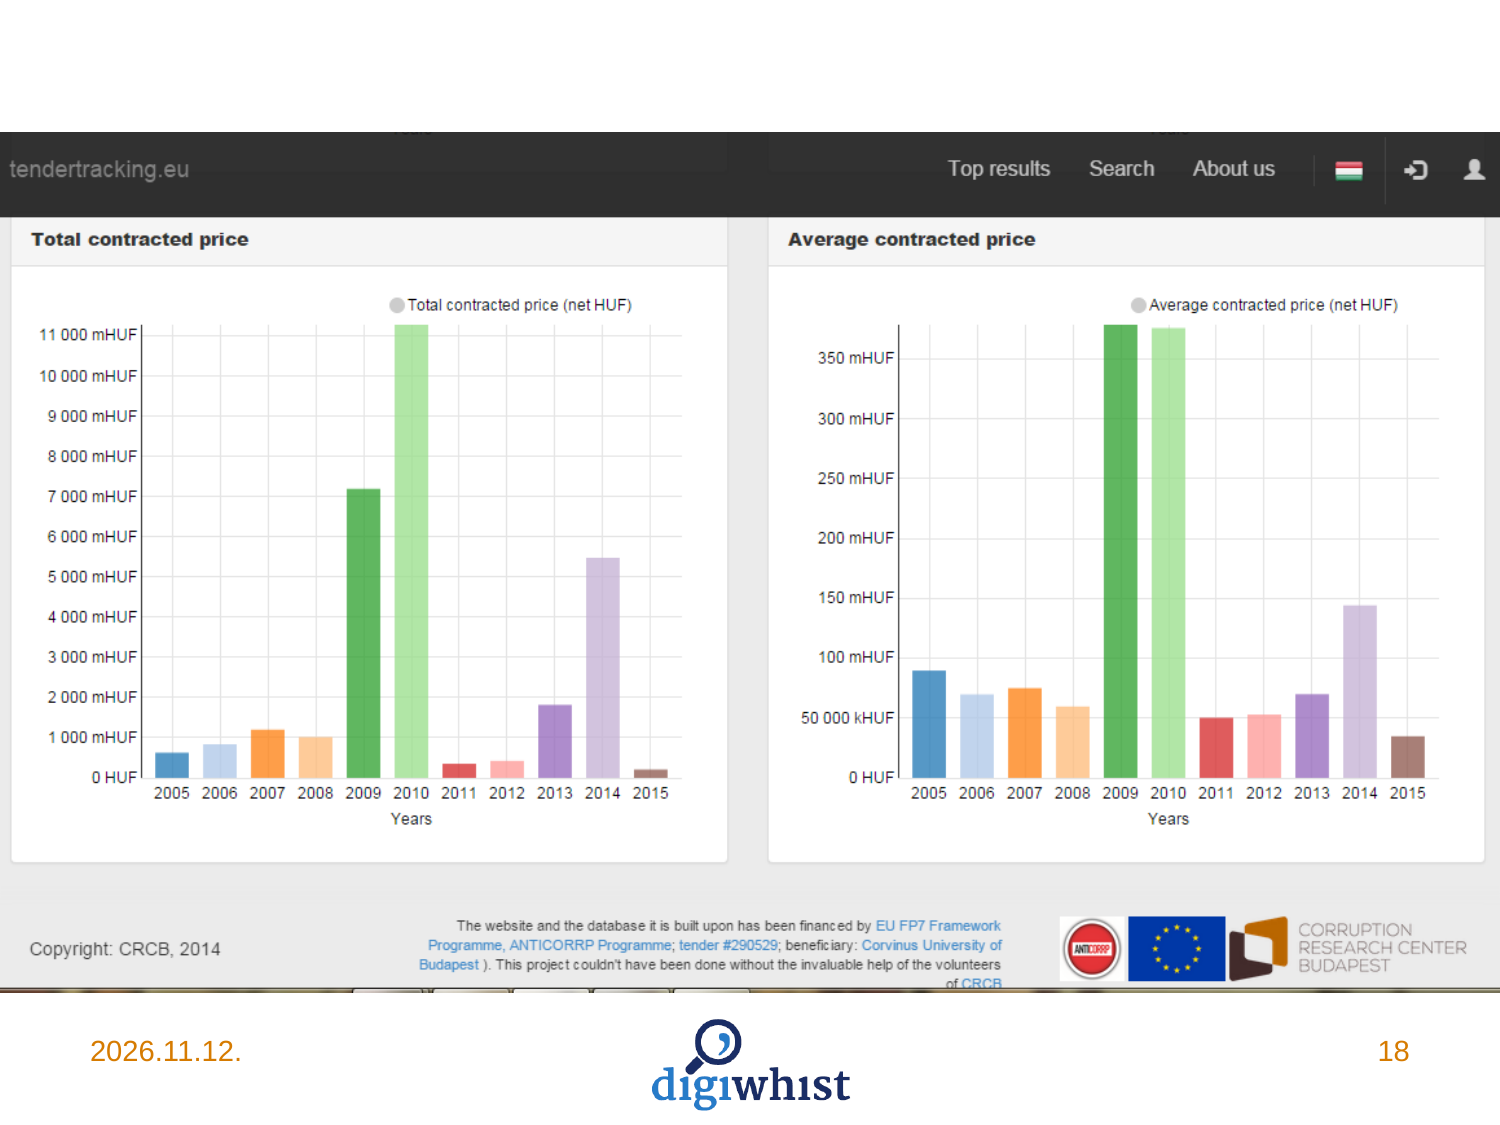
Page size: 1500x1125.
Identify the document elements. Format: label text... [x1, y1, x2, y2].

picture [642, 1012, 858, 1115]
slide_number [74, 1024, 426, 1103]
picture [0, 131, 1500, 993]
slide_number 18 [1074, 1024, 1426, 1103]
